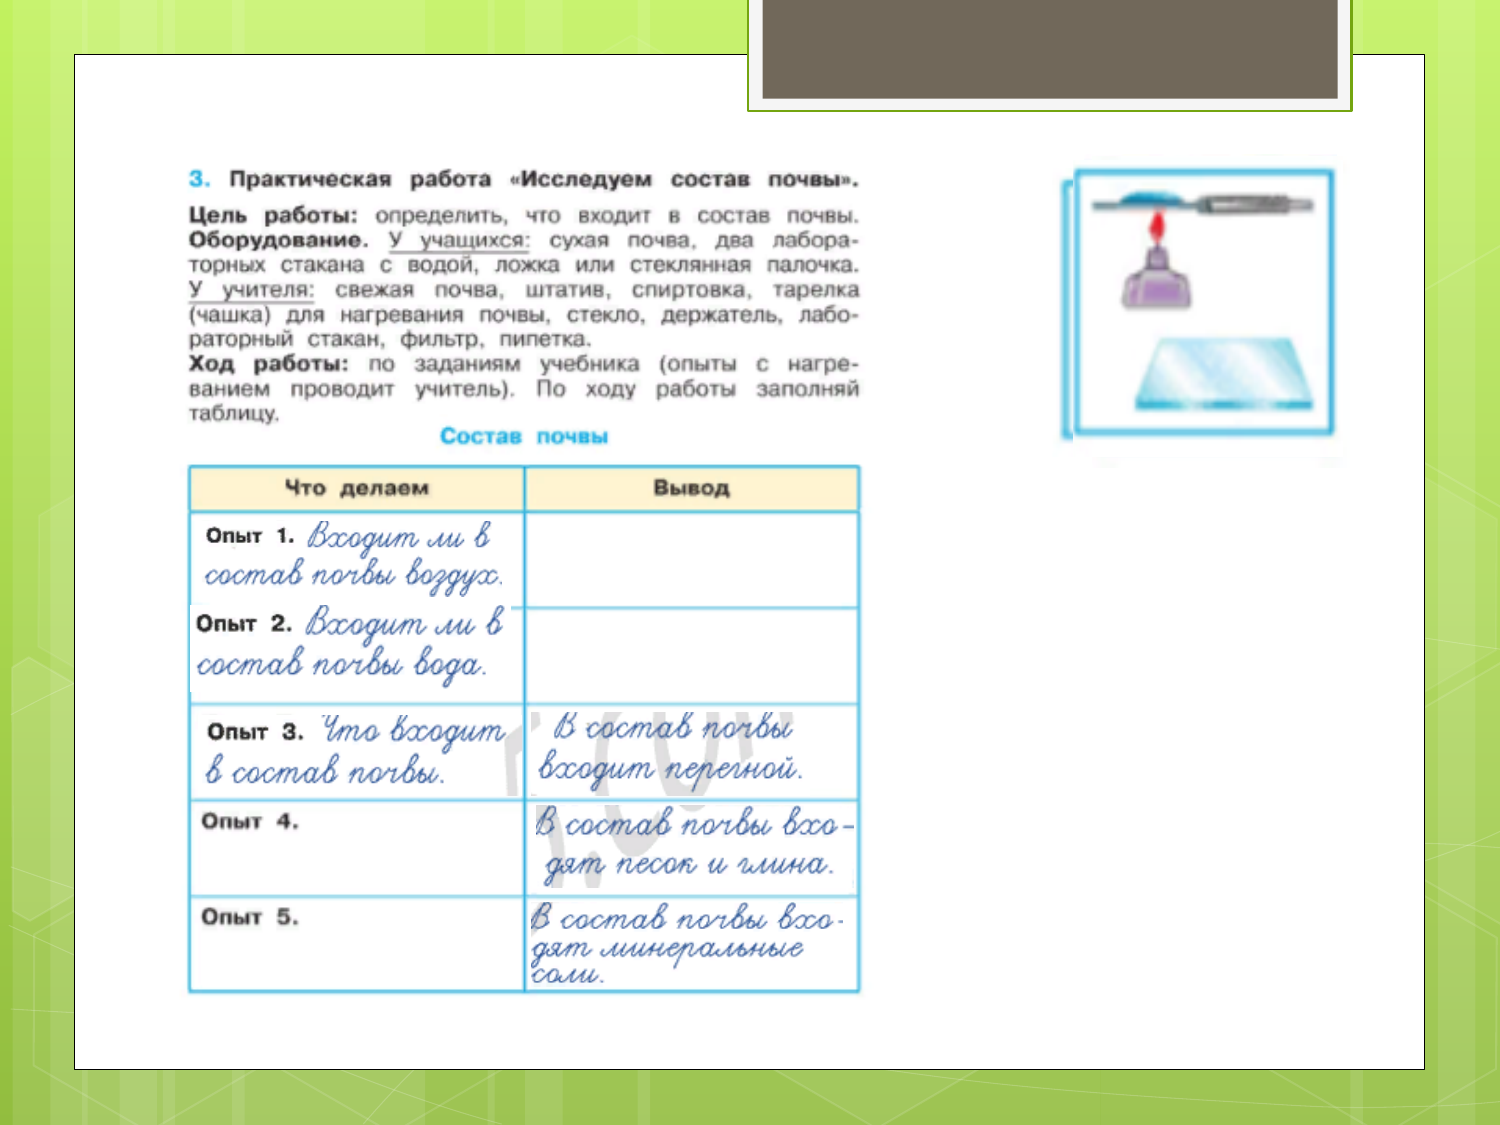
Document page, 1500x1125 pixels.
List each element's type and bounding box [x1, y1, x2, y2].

picture [170, 160, 892, 1016]
picture [1052, 154, 1350, 468]
